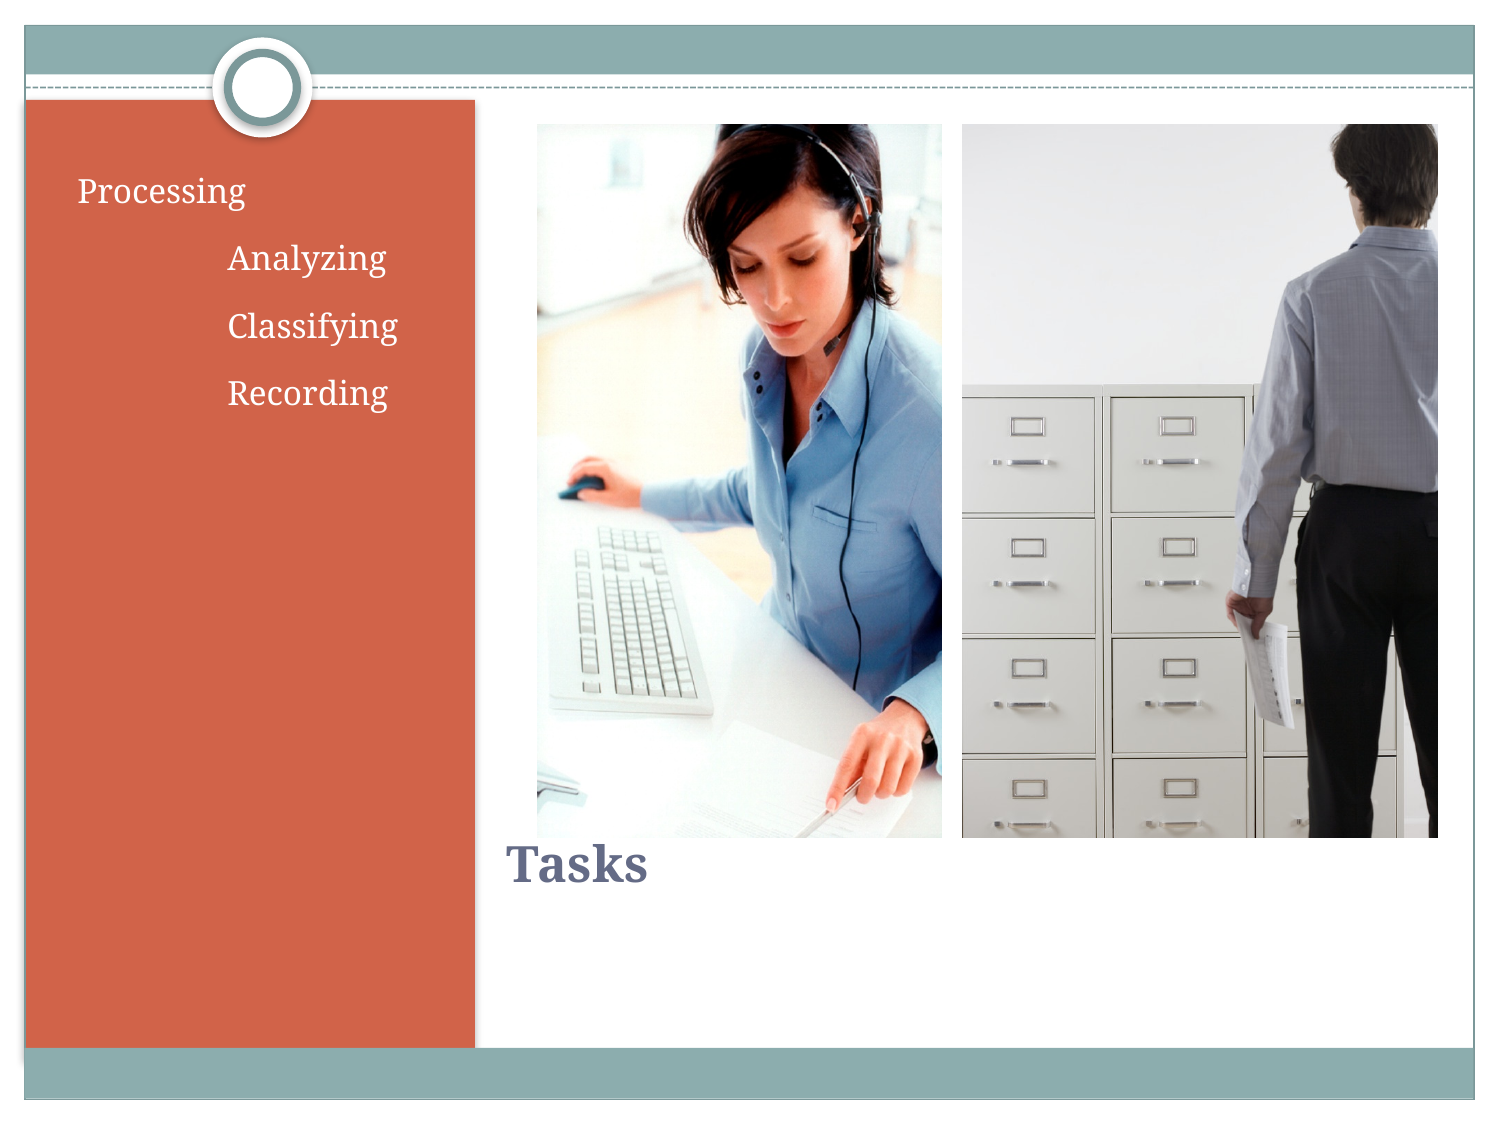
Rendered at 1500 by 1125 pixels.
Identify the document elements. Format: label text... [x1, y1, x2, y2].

title Tasks [492, 825, 1455, 1025]
list Processing Analyzing Classifying Recording [62, 162, 463, 1025]
picture [962, 124, 1438, 838]
picture [537, 124, 943, 838]
